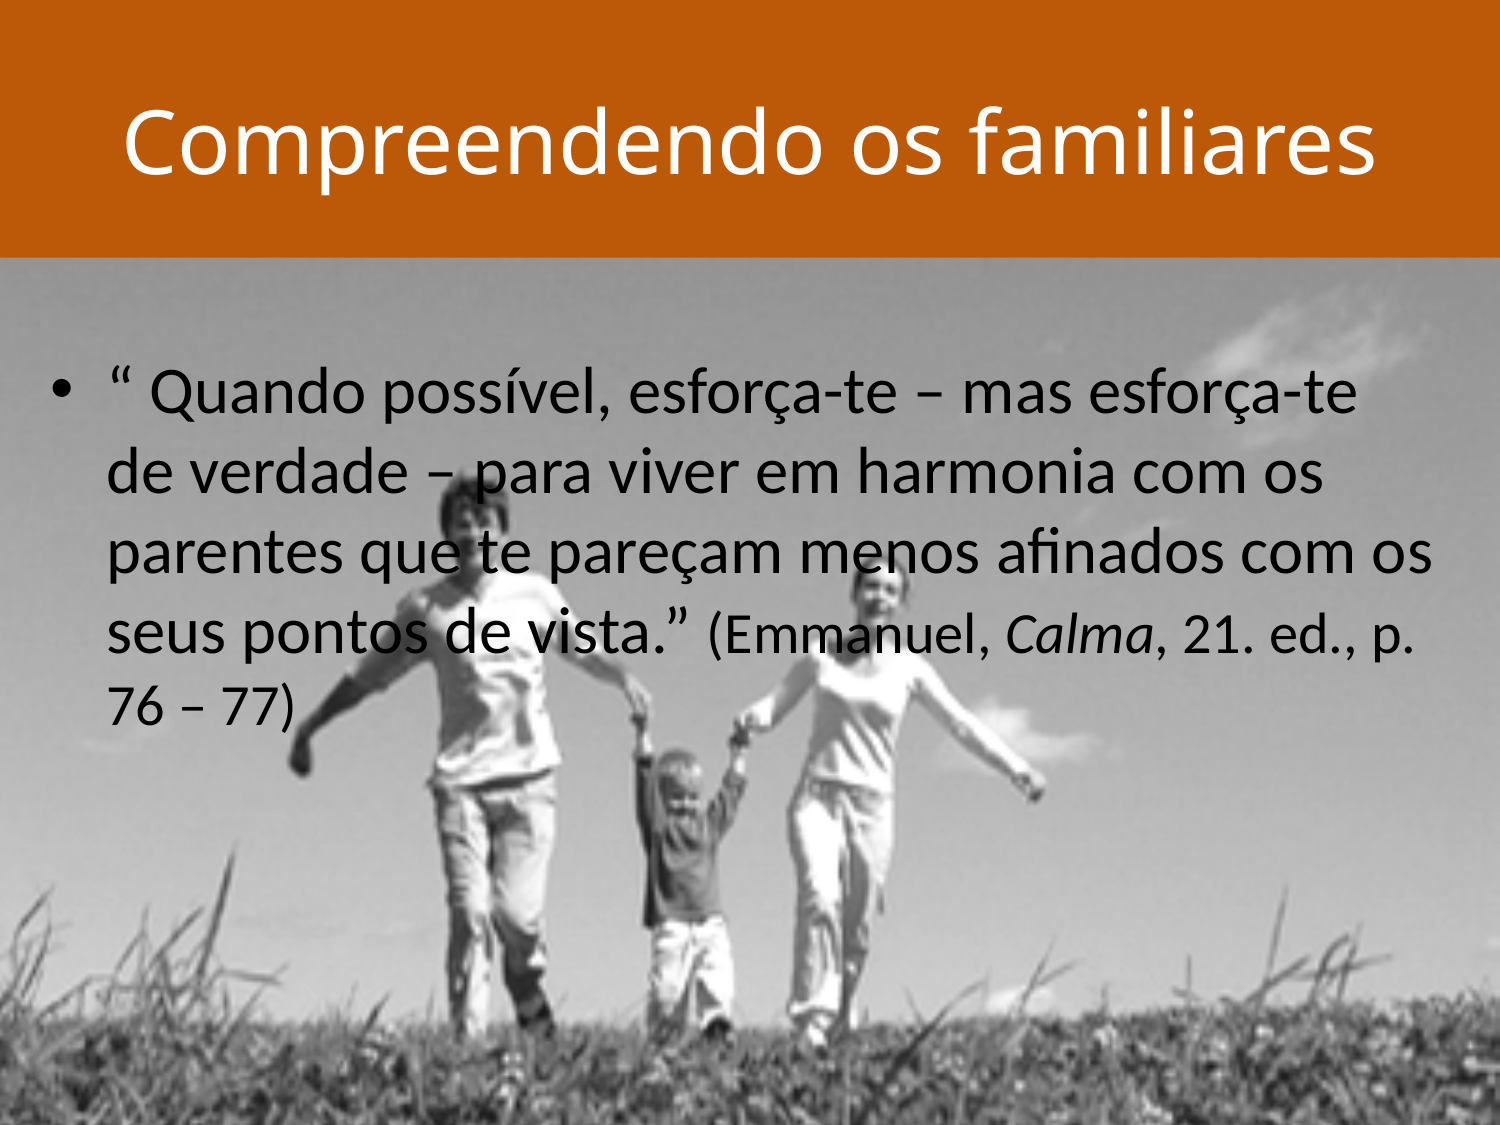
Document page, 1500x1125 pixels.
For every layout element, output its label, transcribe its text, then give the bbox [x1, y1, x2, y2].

title Compreendendo os familiares [75, 45, 1425, 233]
text_box [0, 0, 1500, 257]
picture [0, 257, 1500, 1125]
